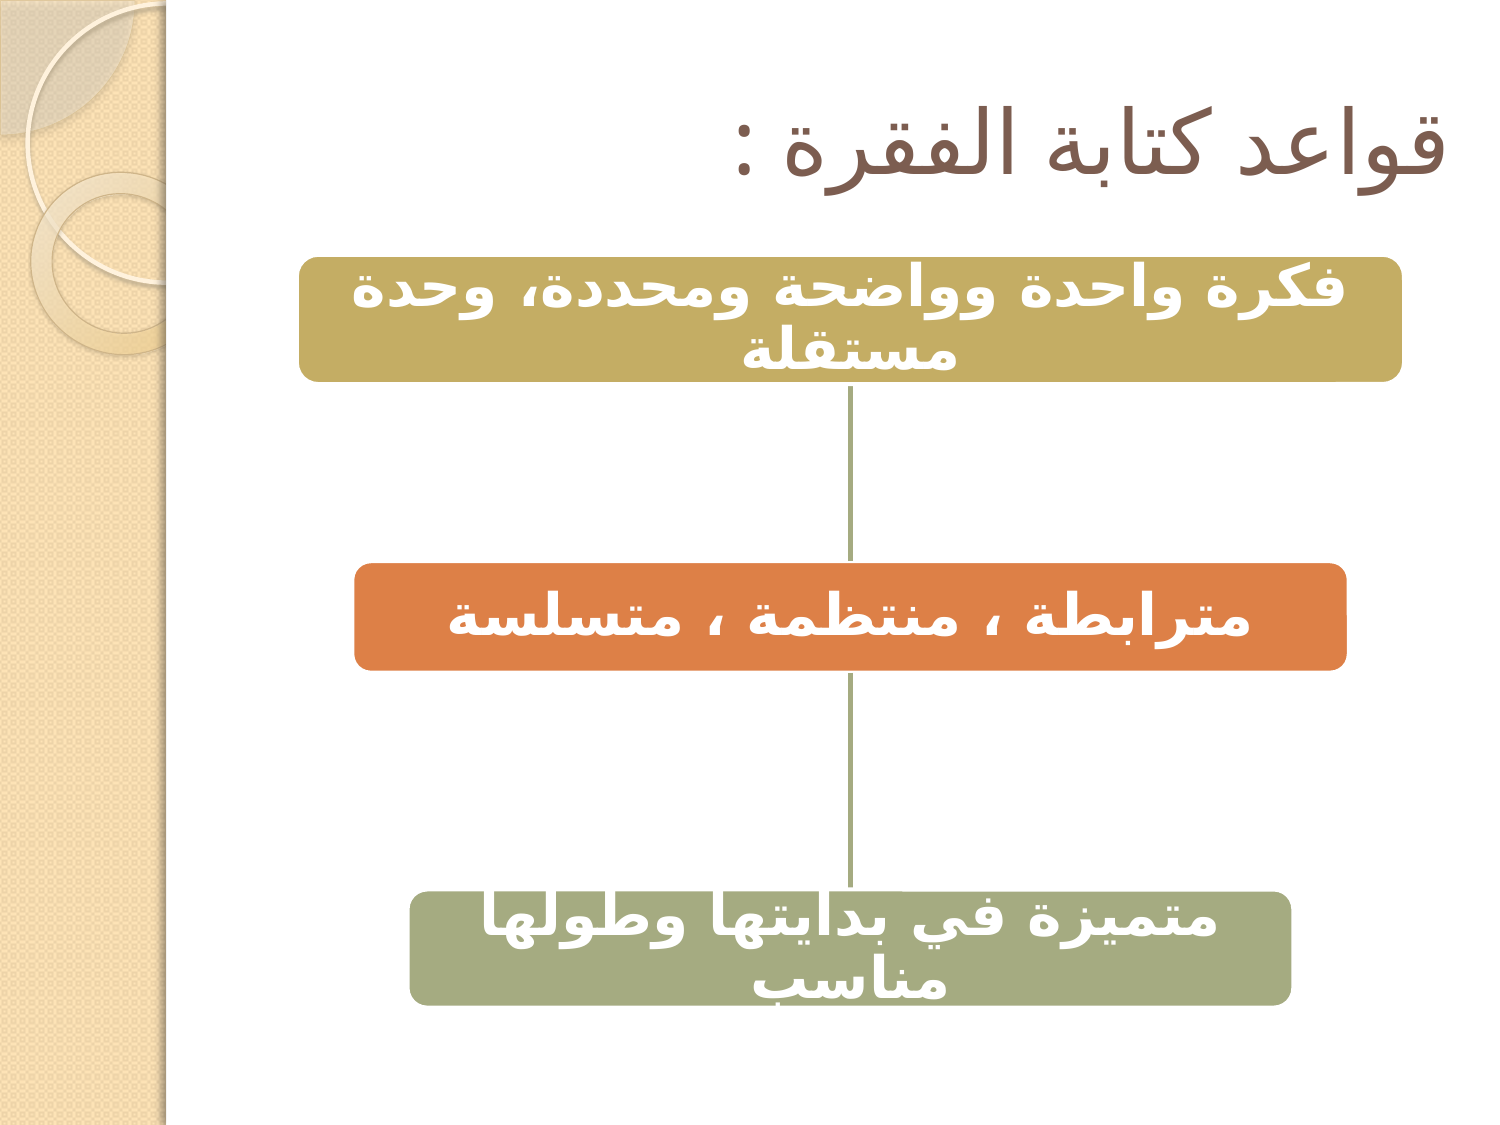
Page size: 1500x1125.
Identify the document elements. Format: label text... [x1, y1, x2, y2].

title قواعد كتابة الفقرة : [235, 45, 1466, 233]
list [235, 237, 1466, 1026]
